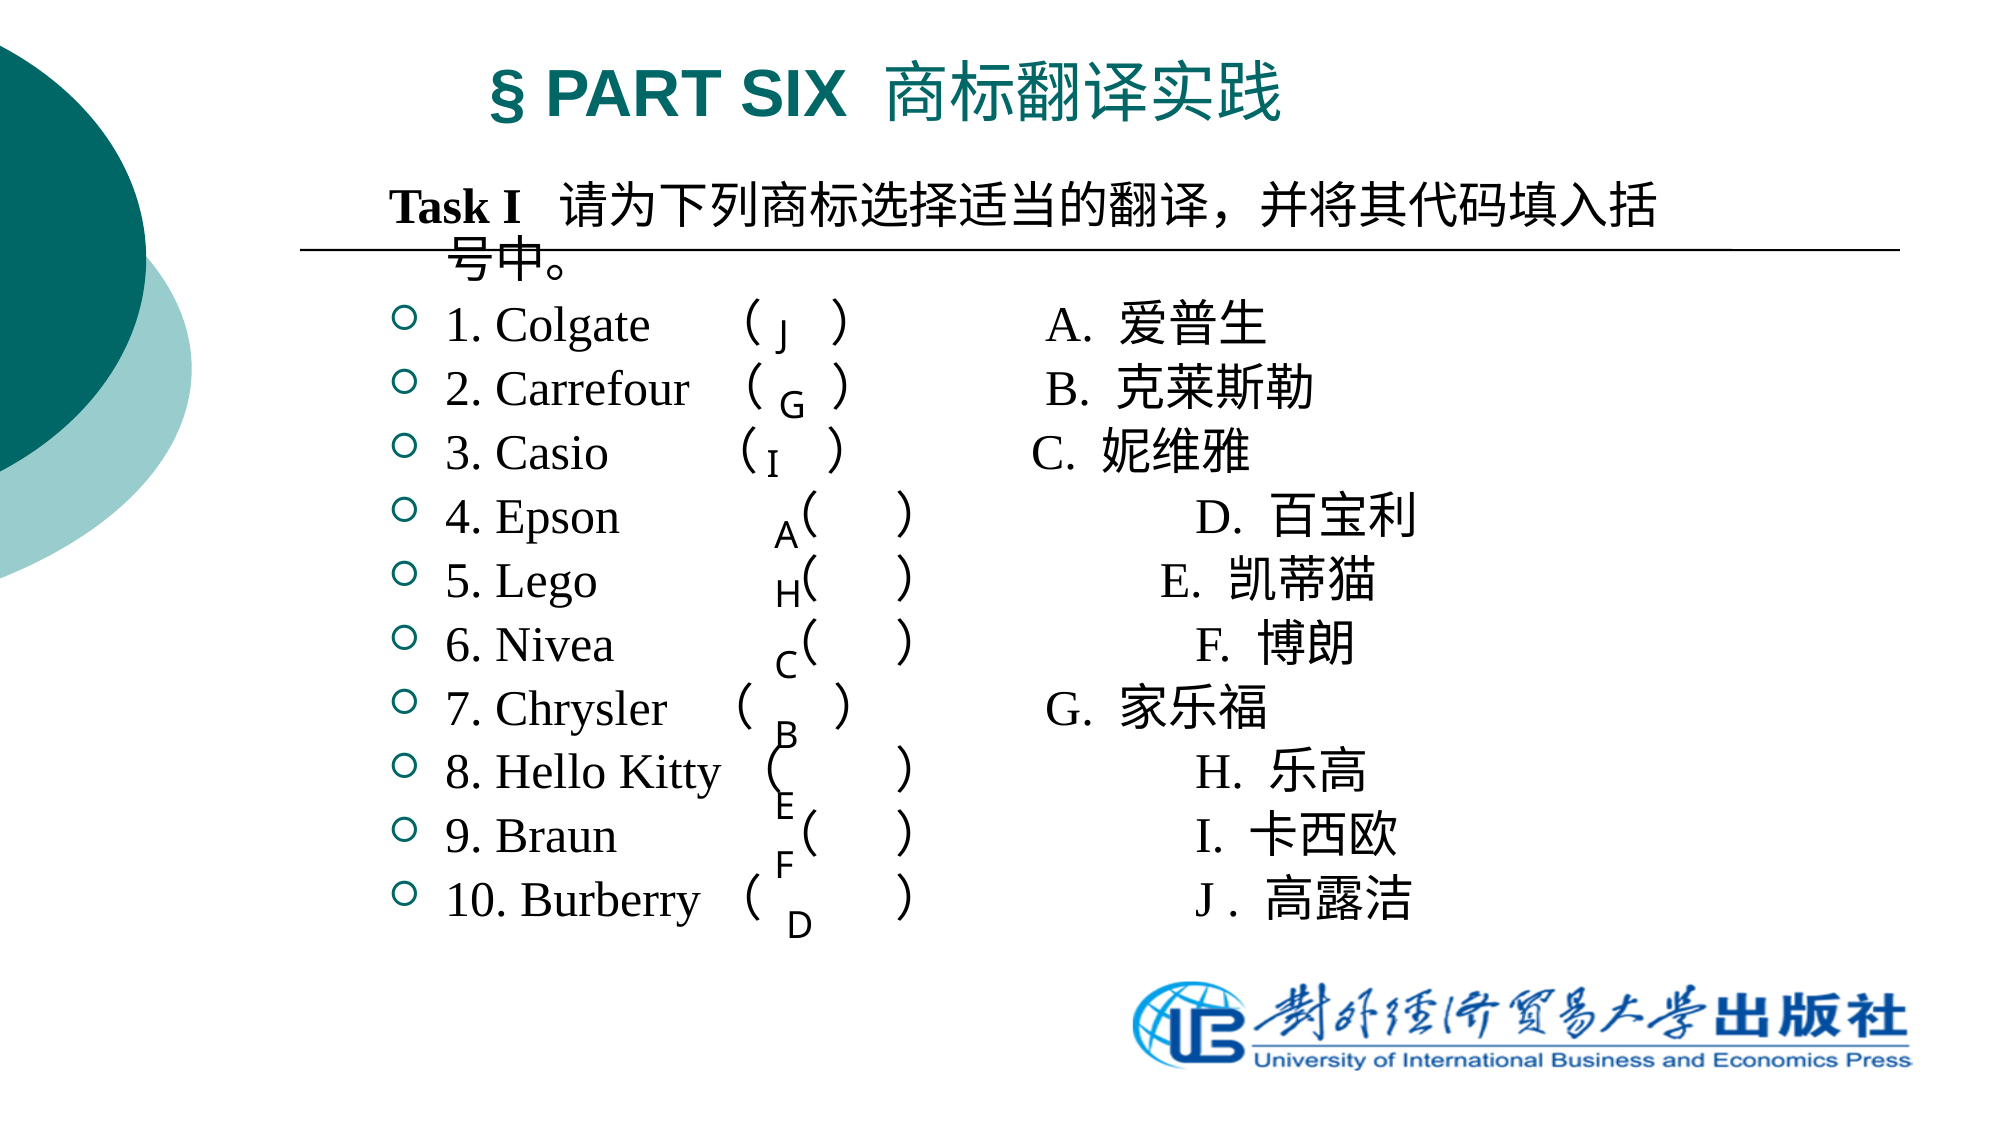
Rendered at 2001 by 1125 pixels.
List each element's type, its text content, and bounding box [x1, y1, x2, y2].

picture [1054, 922, 2000, 1125]
list Task I 请为下列商标选择适当的翻译，并将其代码填入括号中。 1. Colgate （ ） A. 爱普生 2. Carrefour （ ） B. 克莱斯勒 3. Casio （ ） C. 妮维雅 4. Epson （ ） D. 百宝利 5. Lego （ ） E. 凯蒂猫 6. Nivea （ ） F. 博朗 7. Chrysler （ ） G. 家乐福 8. Hello Kitty（ ） H. 乐高 9. Braun （ ） I. 卡西欧 10. Burberry（ ） J . 高露洁 [373, 172, 1675, 1000]
text_box B [740, 704, 847, 764]
text_box F [740, 834, 847, 894]
text_box I [751, 432, 859, 493]
text_box D [751, 893, 859, 953]
text_box C [740, 633, 847, 693]
text_box H [740, 562, 847, 623]
text_box E [740, 774, 847, 834]
title § PART SIX 商标翻译实践 [474, 49, 1675, 138]
text_box A [740, 503, 847, 562]
text_box J [763, 302, 871, 363]
text_box G [763, 373, 871, 434]
